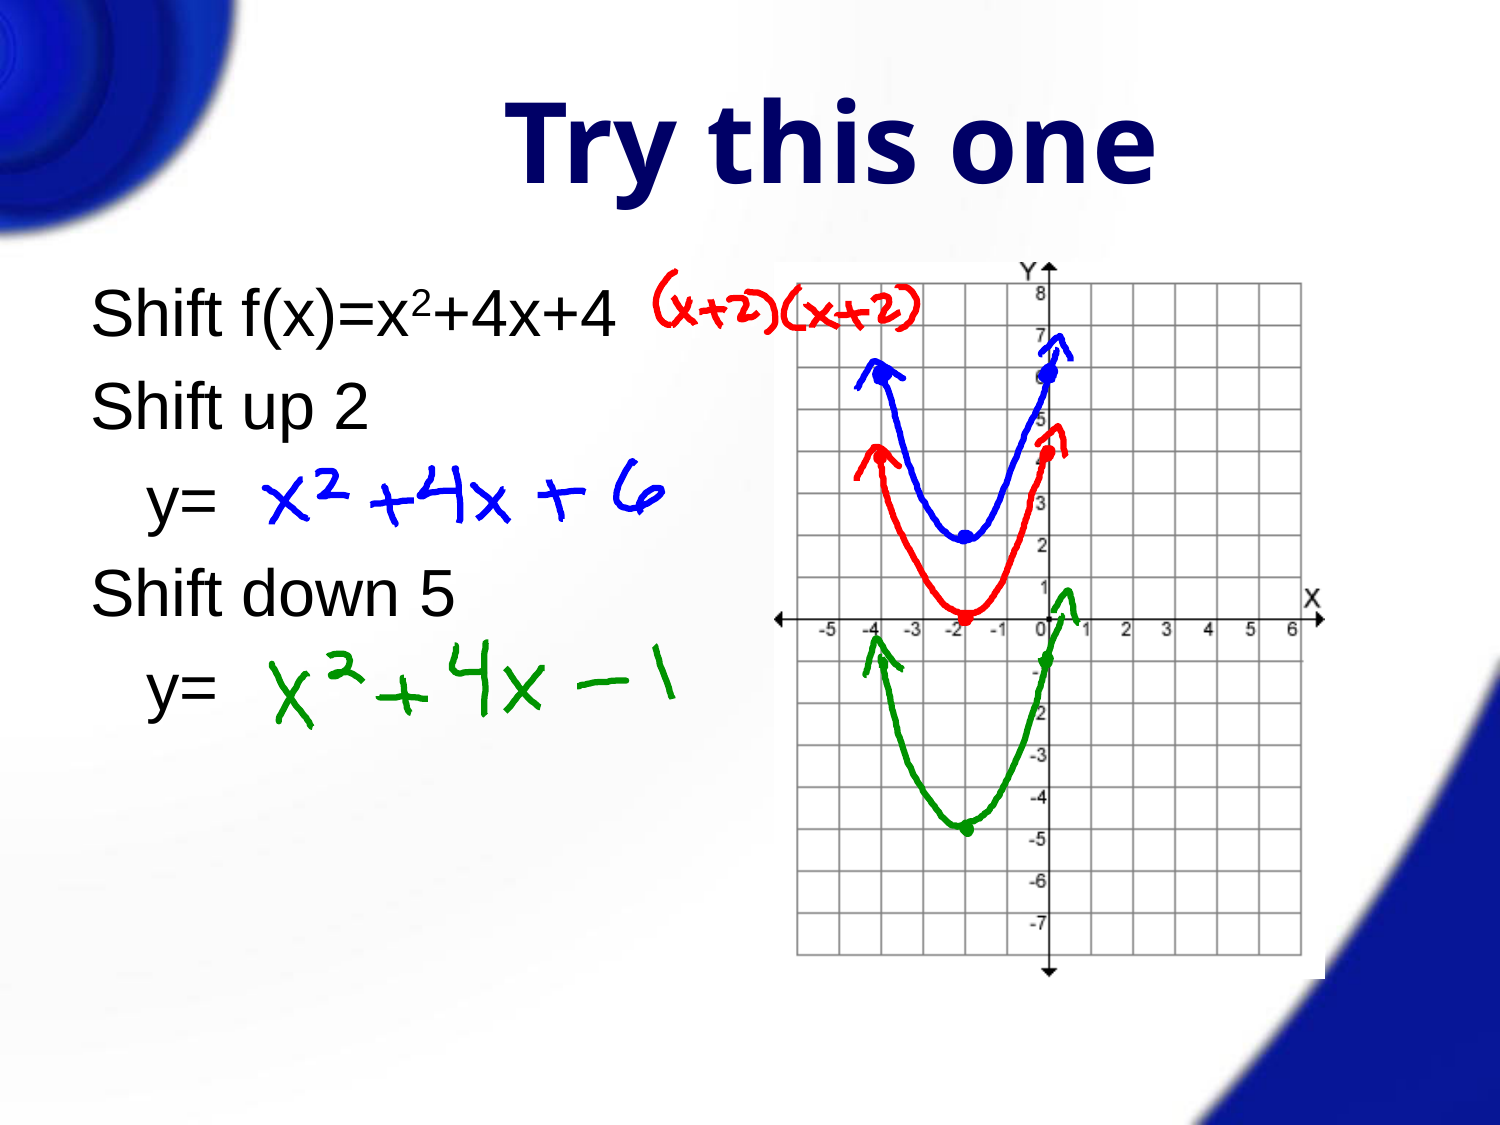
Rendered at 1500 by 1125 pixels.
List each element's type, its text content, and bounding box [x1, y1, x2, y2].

text_box [728, 297, 757, 320]
text_box [483, 641, 489, 717]
text_box [655, 270, 677, 326]
text_box [746, 290, 769, 330]
text_box [390, 499, 414, 503]
text_box [523, 690, 541, 709]
text_box [286, 503, 308, 520]
text_box [653, 644, 674, 700]
title Try this one [162, 44, 1500, 233]
text_box [451, 644, 483, 675]
text_box [671, 298, 691, 327]
text_box [715, 308, 727, 312]
text_box [577, 679, 627, 687]
text_box [615, 460, 663, 514]
text_box [684, 312, 696, 325]
text_box [493, 503, 510, 523]
text_box [548, 479, 563, 520]
text_box [418, 467, 457, 498]
text_box [453, 467, 462, 524]
list Shift f(x)=x2+4x+4 Shift up 2 y= Shift down 5 y= [74, 262, 1426, 1006]
text_box [271, 478, 303, 525]
text_box [315, 470, 350, 498]
text_box [504, 667, 524, 691]
text_box [383, 485, 397, 526]
text_box [672, 296, 683, 312]
text_box [278, 672, 308, 723]
text_box [472, 484, 493, 503]
text_box [476, 488, 504, 520]
text_box [556, 490, 586, 494]
text_box [401, 677, 412, 714]
text_box [370, 501, 388, 506]
text_box [377, 695, 404, 699]
text_box [699, 308, 712, 313]
text_box [709, 299, 723, 327]
text_box [504, 667, 545, 712]
text_box [264, 487, 284, 502]
text_box [327, 653, 364, 683]
text_box [408, 695, 428, 700]
picture [0, 0, 1500, 1125]
text_box [271, 663, 291, 697]
text_box [292, 697, 313, 728]
